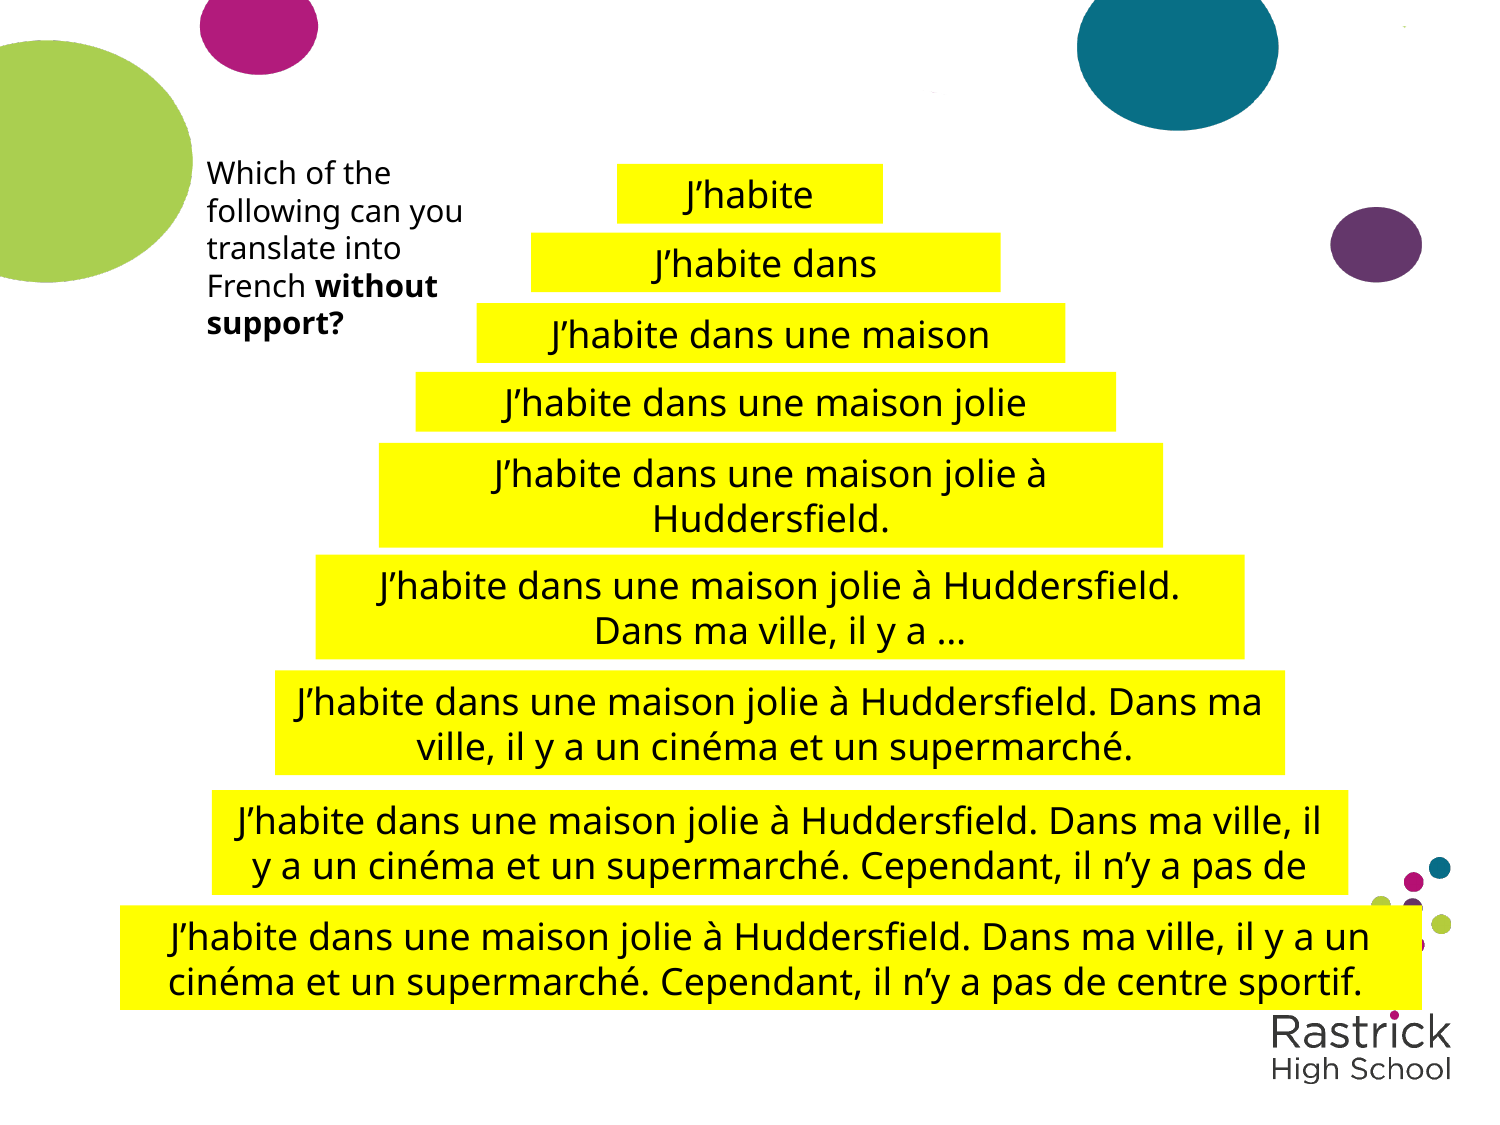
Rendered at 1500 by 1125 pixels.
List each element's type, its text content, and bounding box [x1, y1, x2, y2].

text_box Which of the following can you translate into French without support? [191, 146, 487, 348]
text_box J’habite dans une maison jolie à Huddersfield. Dans ma ville, il y a un cinéma et un supermarché. Cependant, il n’y a pas de centre sportif. [120, 905, 1422, 1010]
text_box J’habite dans une maison jolie à Huddersfield. Dans ma ville, il y a un cinéma et un supermarché. [275, 670, 1286, 776]
text_box J’habite dans une maison jolie à Huddersfield. Dans ma ville, il y a un cinéma et un supermarché. Cependant, il n’y a pas de [211, 790, 1349, 895]
text_box J’habite dans une maison [476, 303, 1066, 363]
text_box J’habite [617, 163, 883, 224]
picture [0, 0, 1500, 306]
text_box J’habite dans [531, 232, 1001, 293]
text_box J’habite dans une maison jolie [415, 371, 1117, 432]
text_box J’habite dans une maison jolie à Huddersfield. [378, 442, 1164, 548]
text_box J’habite dans une maison jolie à Huddersfield. Dans ma ville, il y a … [315, 554, 1245, 660]
picture [1273, 857, 1451, 1084]
